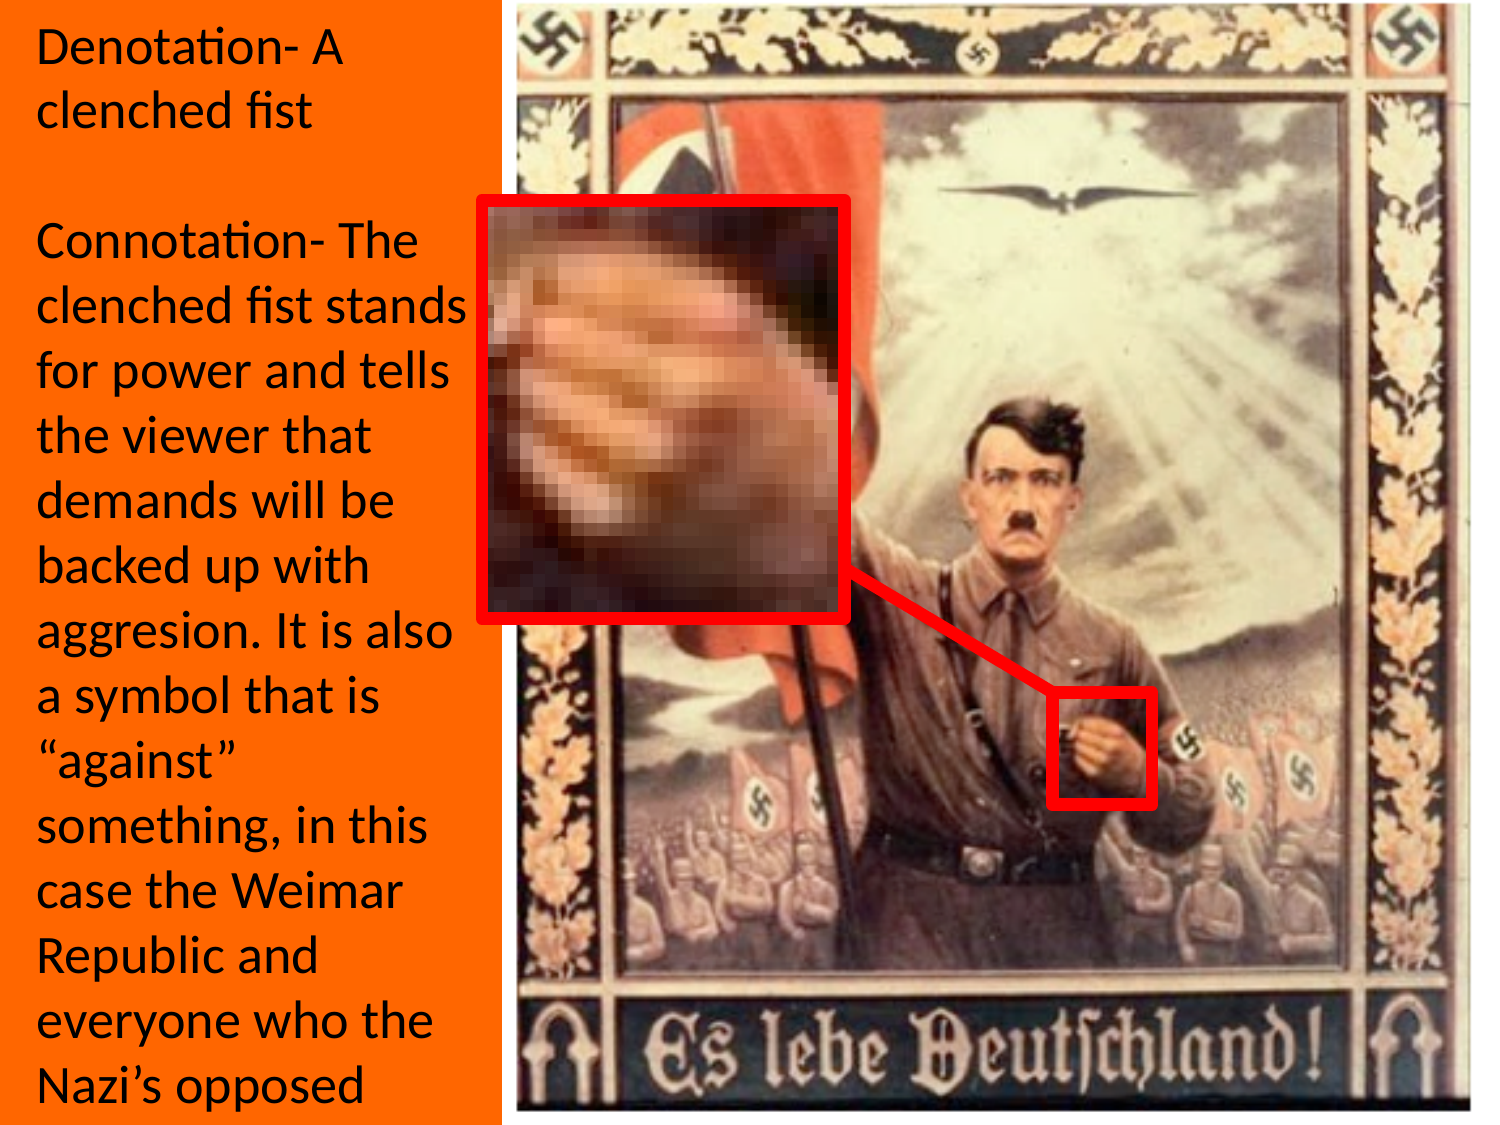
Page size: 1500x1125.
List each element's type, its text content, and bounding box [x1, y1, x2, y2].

text_box Denotation- A clenched fist Connotation- The clenched fist stands for power and tells the viewer that demands will be backed up with aggresion. It is also a symbol that is “against” something, in this case the Weimar Republic and everyone who the Nazi’s opposed [21, 2, 485, 1122]
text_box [844, 567, 1053, 693]
picture [481, 0, 1500, 1125]
